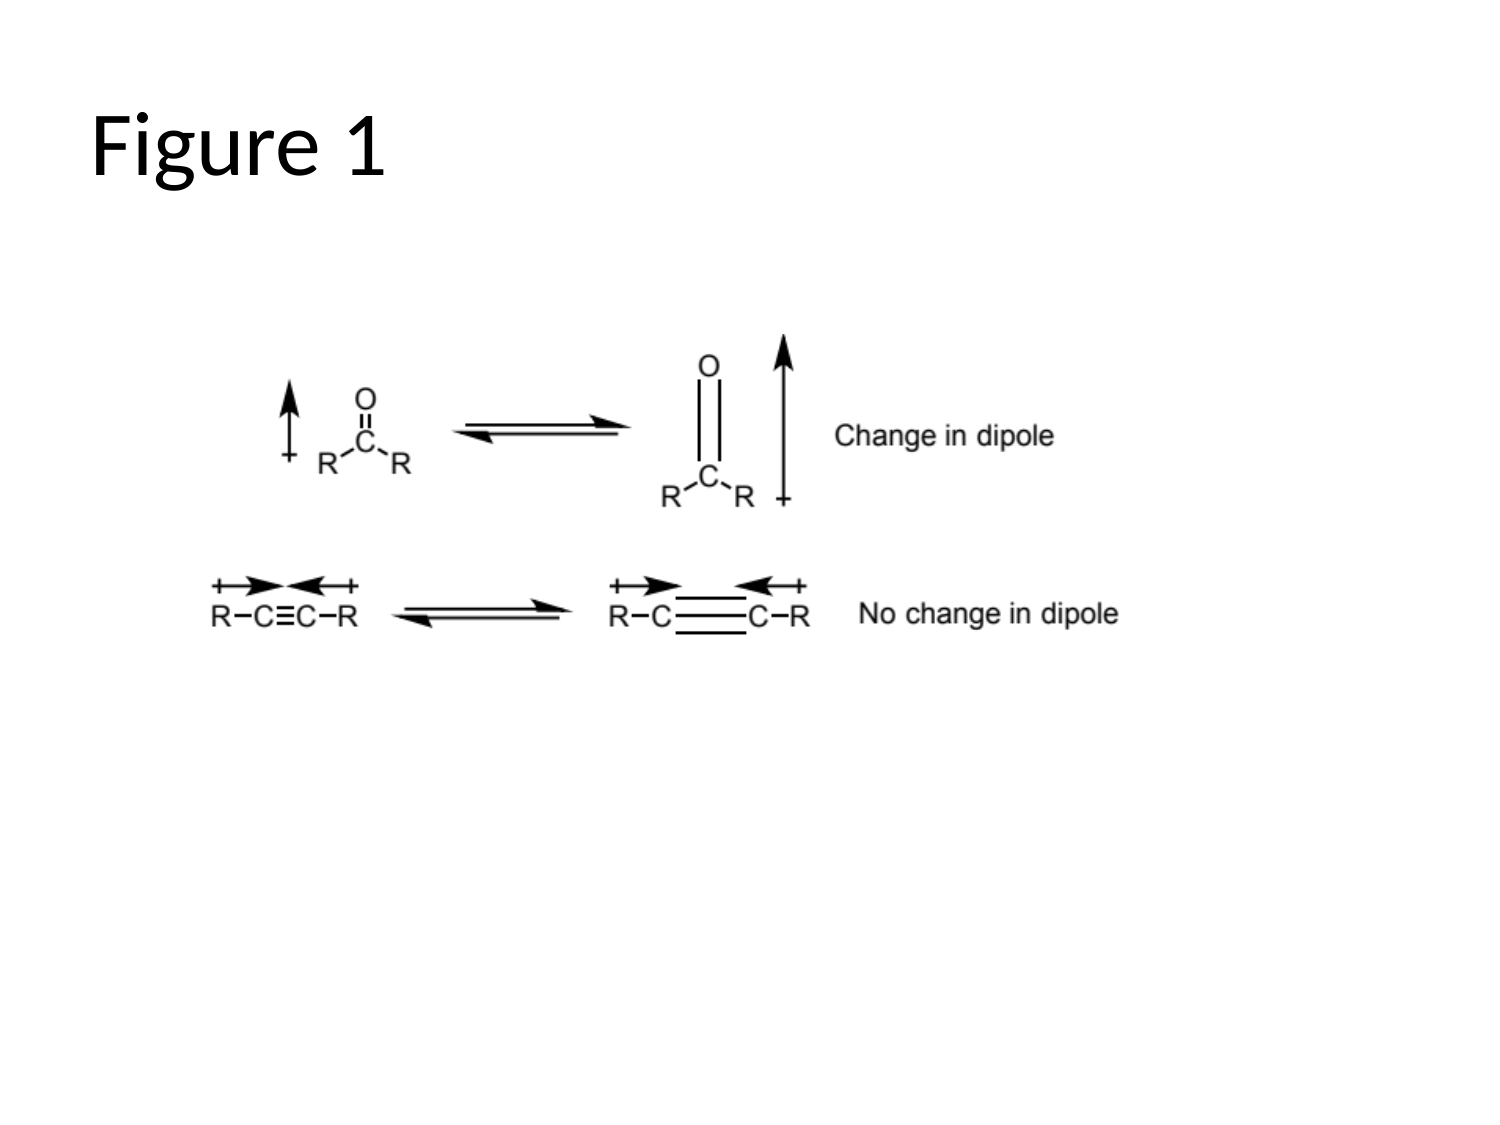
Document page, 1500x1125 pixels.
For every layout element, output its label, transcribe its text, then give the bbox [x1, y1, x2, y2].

title Figure 1 [75, 45, 1425, 233]
picture [208, 334, 1122, 640]
